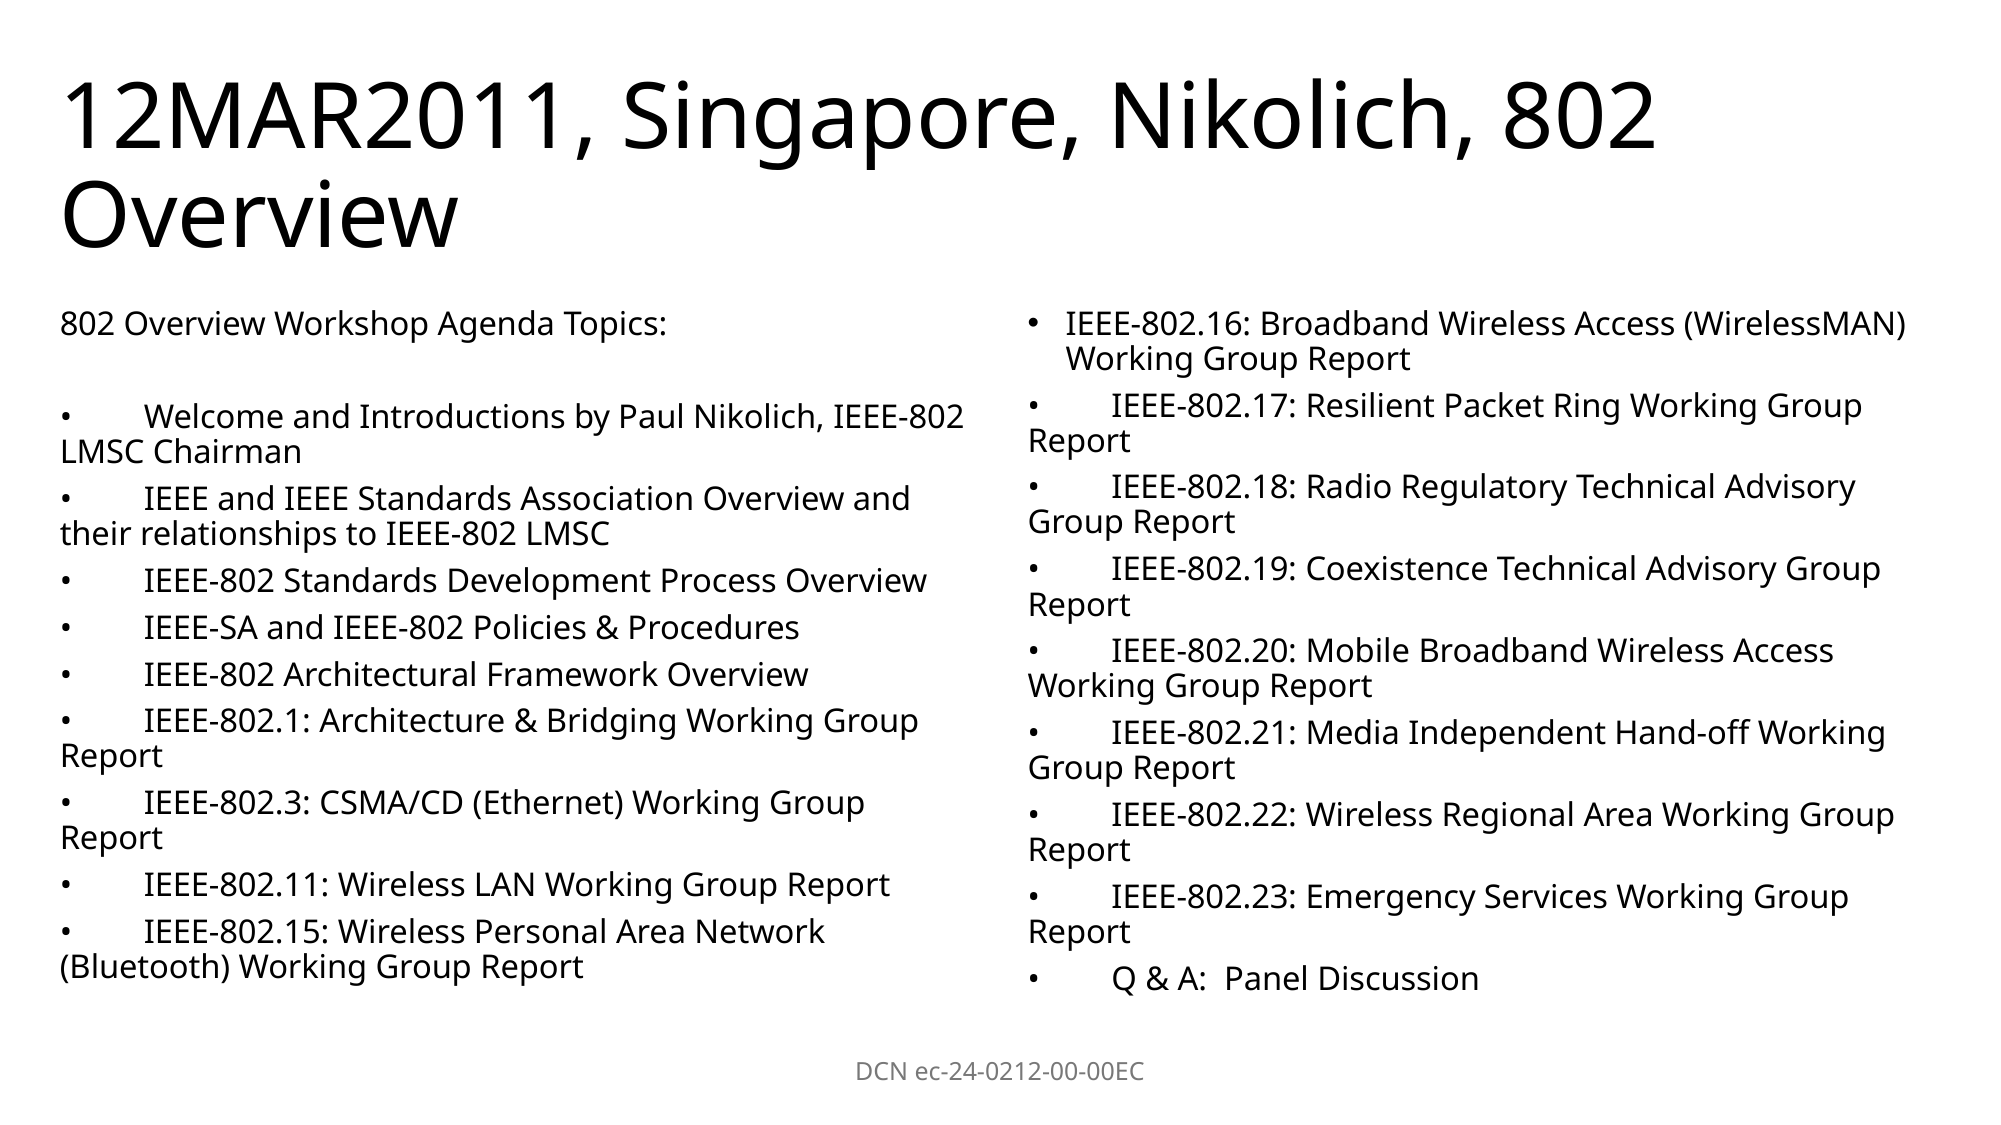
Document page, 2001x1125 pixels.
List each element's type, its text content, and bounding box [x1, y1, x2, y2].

title 12MAR2011, Singapore, Nikolich, 802 Overview [44, 59, 1863, 278]
list IEEE-802.16: Broadband Wireless Access (WirelessMAN) Working Group Report • IEEE-802.17: Resilient Packet Ring Working Group Report • IEEE-802.18: Radio Regulatory Technical Advisory Group Report • IEEE-802.19: Coexistence Technical Advisory Group Report • IEEE-802.20: Mobile Broadband Wireless Access Working Group Report • IEEE-802.21: Media Independent Hand-off Working Group Report • IEEE-802.22: Wireless Regional Area Working Group Report • IEEE-802.23: Emergency Services Working Group Report • Q & A: Panel Discussion [1012, 299, 1943, 1014]
list 802 Overview Workshop Agenda Topics: • Welcome and Introductions by Paul Nikolich, IEEE-802 LMSC Chairman • IEEE and IEEE Standards Association Overview and their relationships to IEEE-802 LMSC • IEEE-802 Standards Development Process Overview • IEEE-SA and IEEE-802 Policies & Procedures • IEEE-802 Architectural Framework Overview • IEEE-802.1: Architecture & Bridging Working Group Report • IEEE-802.3: CSMA/CD (Ethernet) Working Group Report • IEEE-802.11: Wireless LAN Working Group Report • IEEE-802.15: Wireless Personal Area Network (Bluetooth) Working Group Report [44, 299, 988, 1014]
footer DCN ec-24-0212-00-00EC [662, 1042, 1338, 1103]
